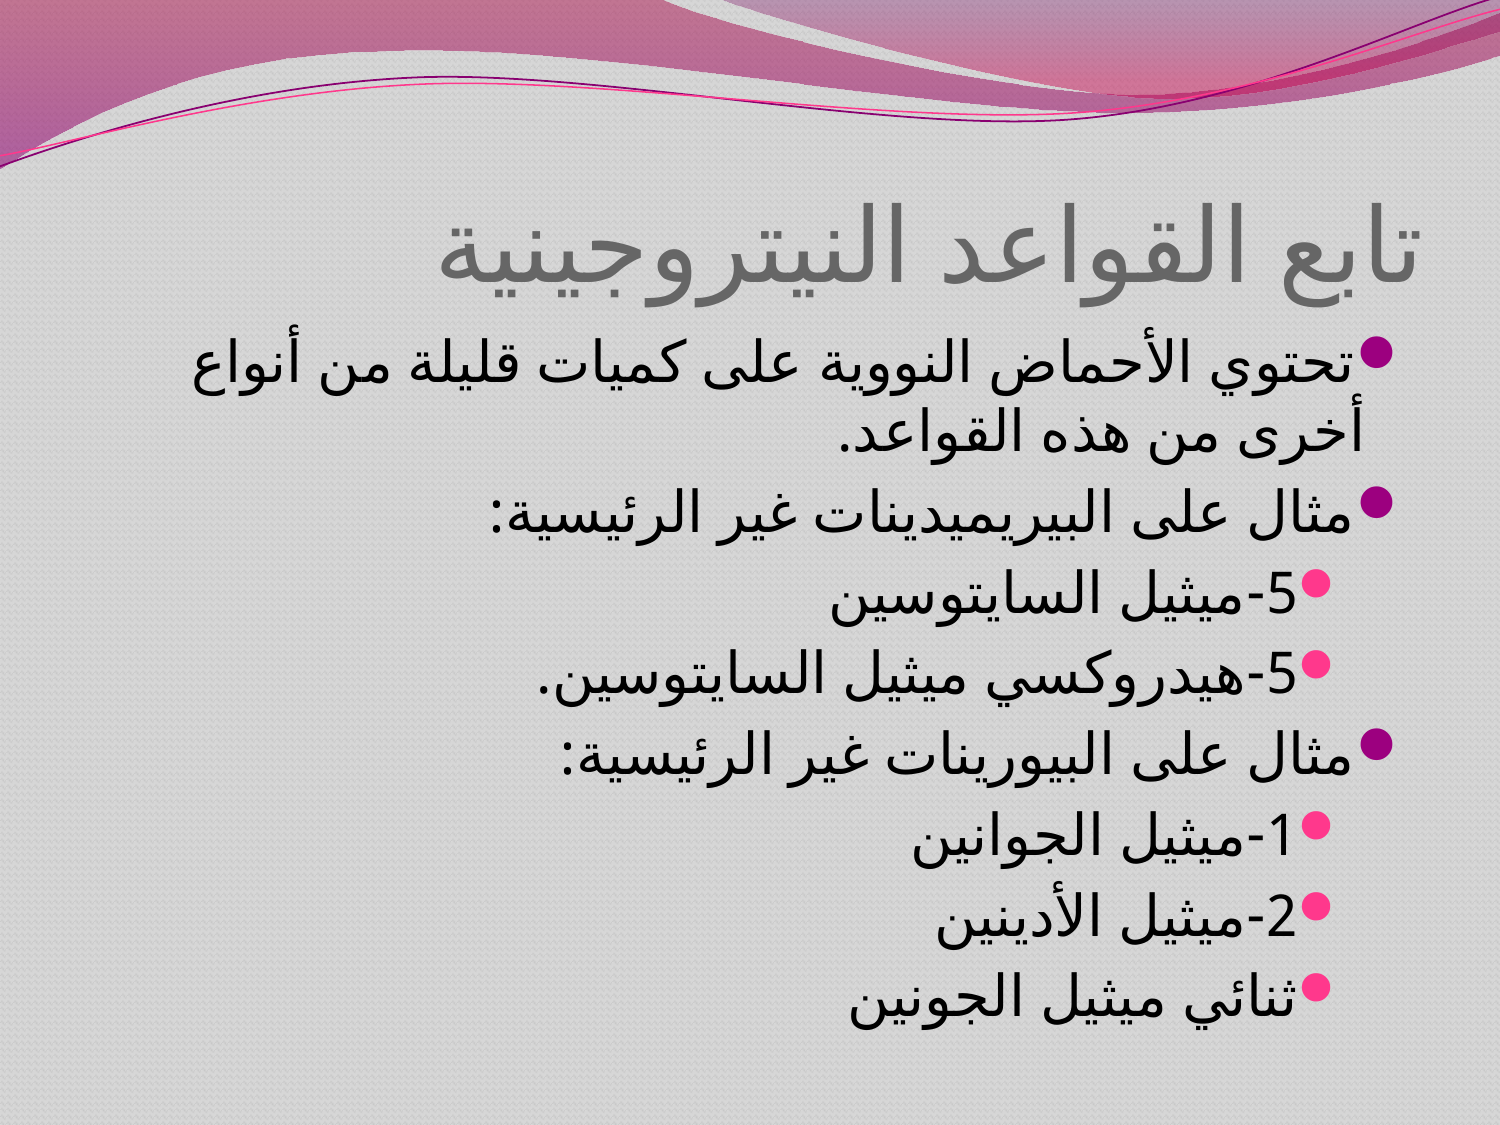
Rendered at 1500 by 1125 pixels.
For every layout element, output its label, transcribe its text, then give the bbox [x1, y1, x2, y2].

list تحتوي الأحماض النووية على كميات قليلة من أنواع أخرى من هذه القواعد. مثال على البيريميدينات غير الرئيسية: 5-ميثيل السايتوسين 5-هيدروكسي ميثيل السايتوسين. مثال على البيورينات غير الرئيسية: 1-ميثيل الجوانين 2-ميثيل الأدينين ثنائي ميثيل الجونين [75, 317, 1425, 1038]
title تابع القواعد النيتروجينية [75, 115, 1425, 303]
